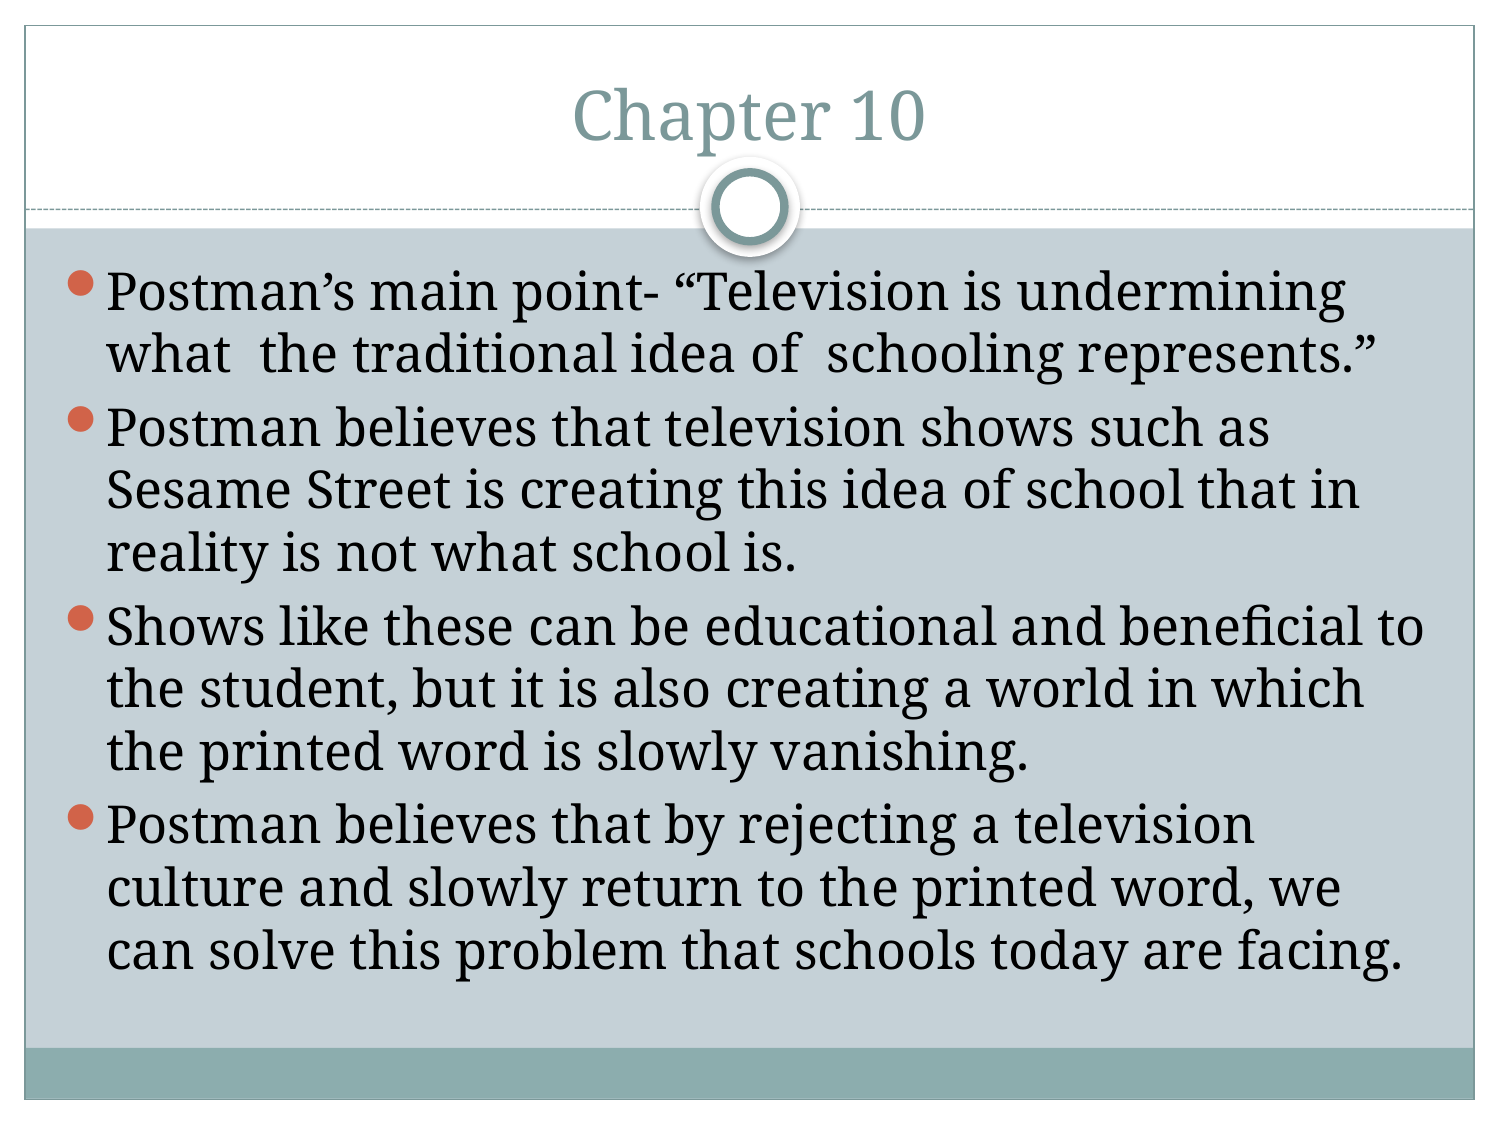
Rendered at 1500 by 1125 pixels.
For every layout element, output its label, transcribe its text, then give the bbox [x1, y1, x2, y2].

list Postman’s main point- “Television is undermining what the traditional idea of schooling represents.” Postman believes that television shows such as Sesame Street is creating this idea of school that in reality is not what school is. Shows like these can be educational and beneficial to the student, but it is also creating a world in which the printed word is slowly vanishing. Postman believes that by rejecting a television culture and slowly return to the printed word, we can solve this problem that schools today are facing. [49, 250, 1445, 1001]
title Chapter 10 [49, 37, 1450, 162]
